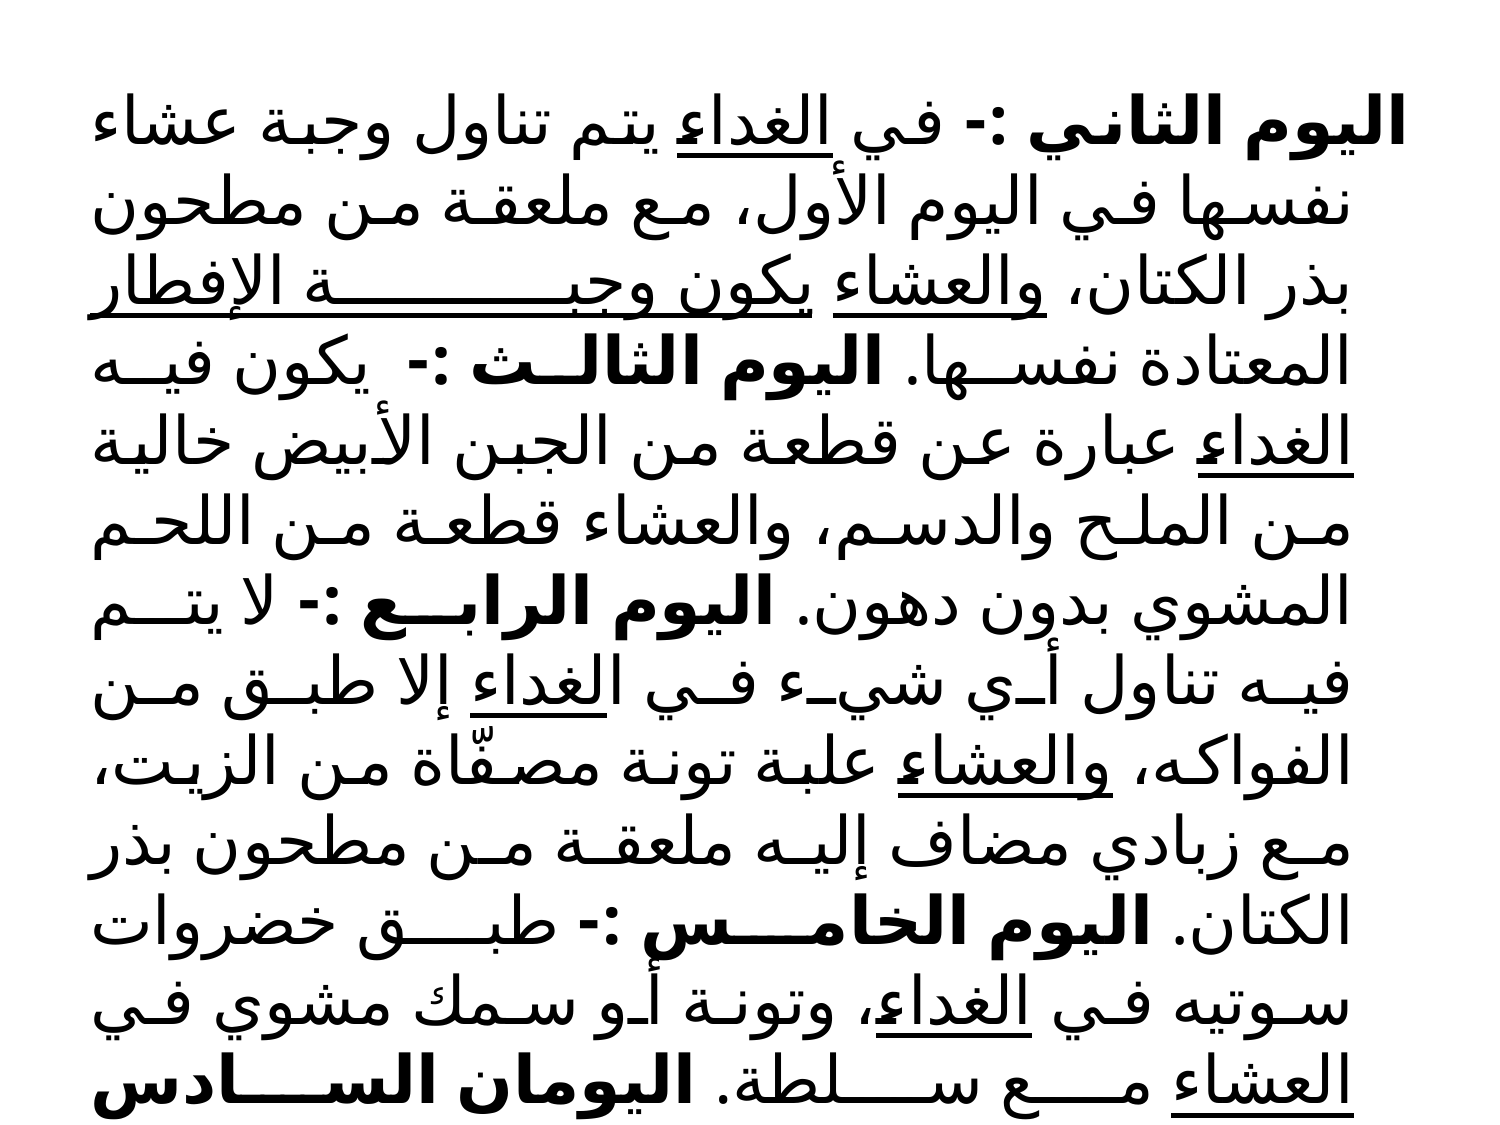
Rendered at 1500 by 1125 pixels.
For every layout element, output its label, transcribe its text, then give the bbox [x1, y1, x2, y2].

list اليوم الثاني :- في الغداء يتم تناول وجبة عشاء نفسها في اليوم الأول، مع ملعقة من مطحون بذر الكتان، والعشاء يكون وجبة الإفطار المعتادة نفسها. اليوم الثالث :- يكون فيه الغداء عبارة عن قطعة من الجبن الأبيض خالية من الملح والدسم، والعشاء قطعة من اللحم المشوي بدون دهون. اليوم الرابع :- لا يتم فيه تناول أي شيء في الغداء إلا طبق من الفواكه، والعشاء علبة تونة مصفّاة من الزيت، مع زبادي مضاف إليه ملعقة من مطحون بذر الكتان. اليوم الخامس :- طبق خضروات سوتيه في الغداء، وتونة أو سمك مشوي في العشاء مع سلطة. اليومان السادس والسابع:- يتناول اللحم المشوي والسلطة في كل من وجبتي الغداء والعشاء. [75, 70, 1425, 1005]
